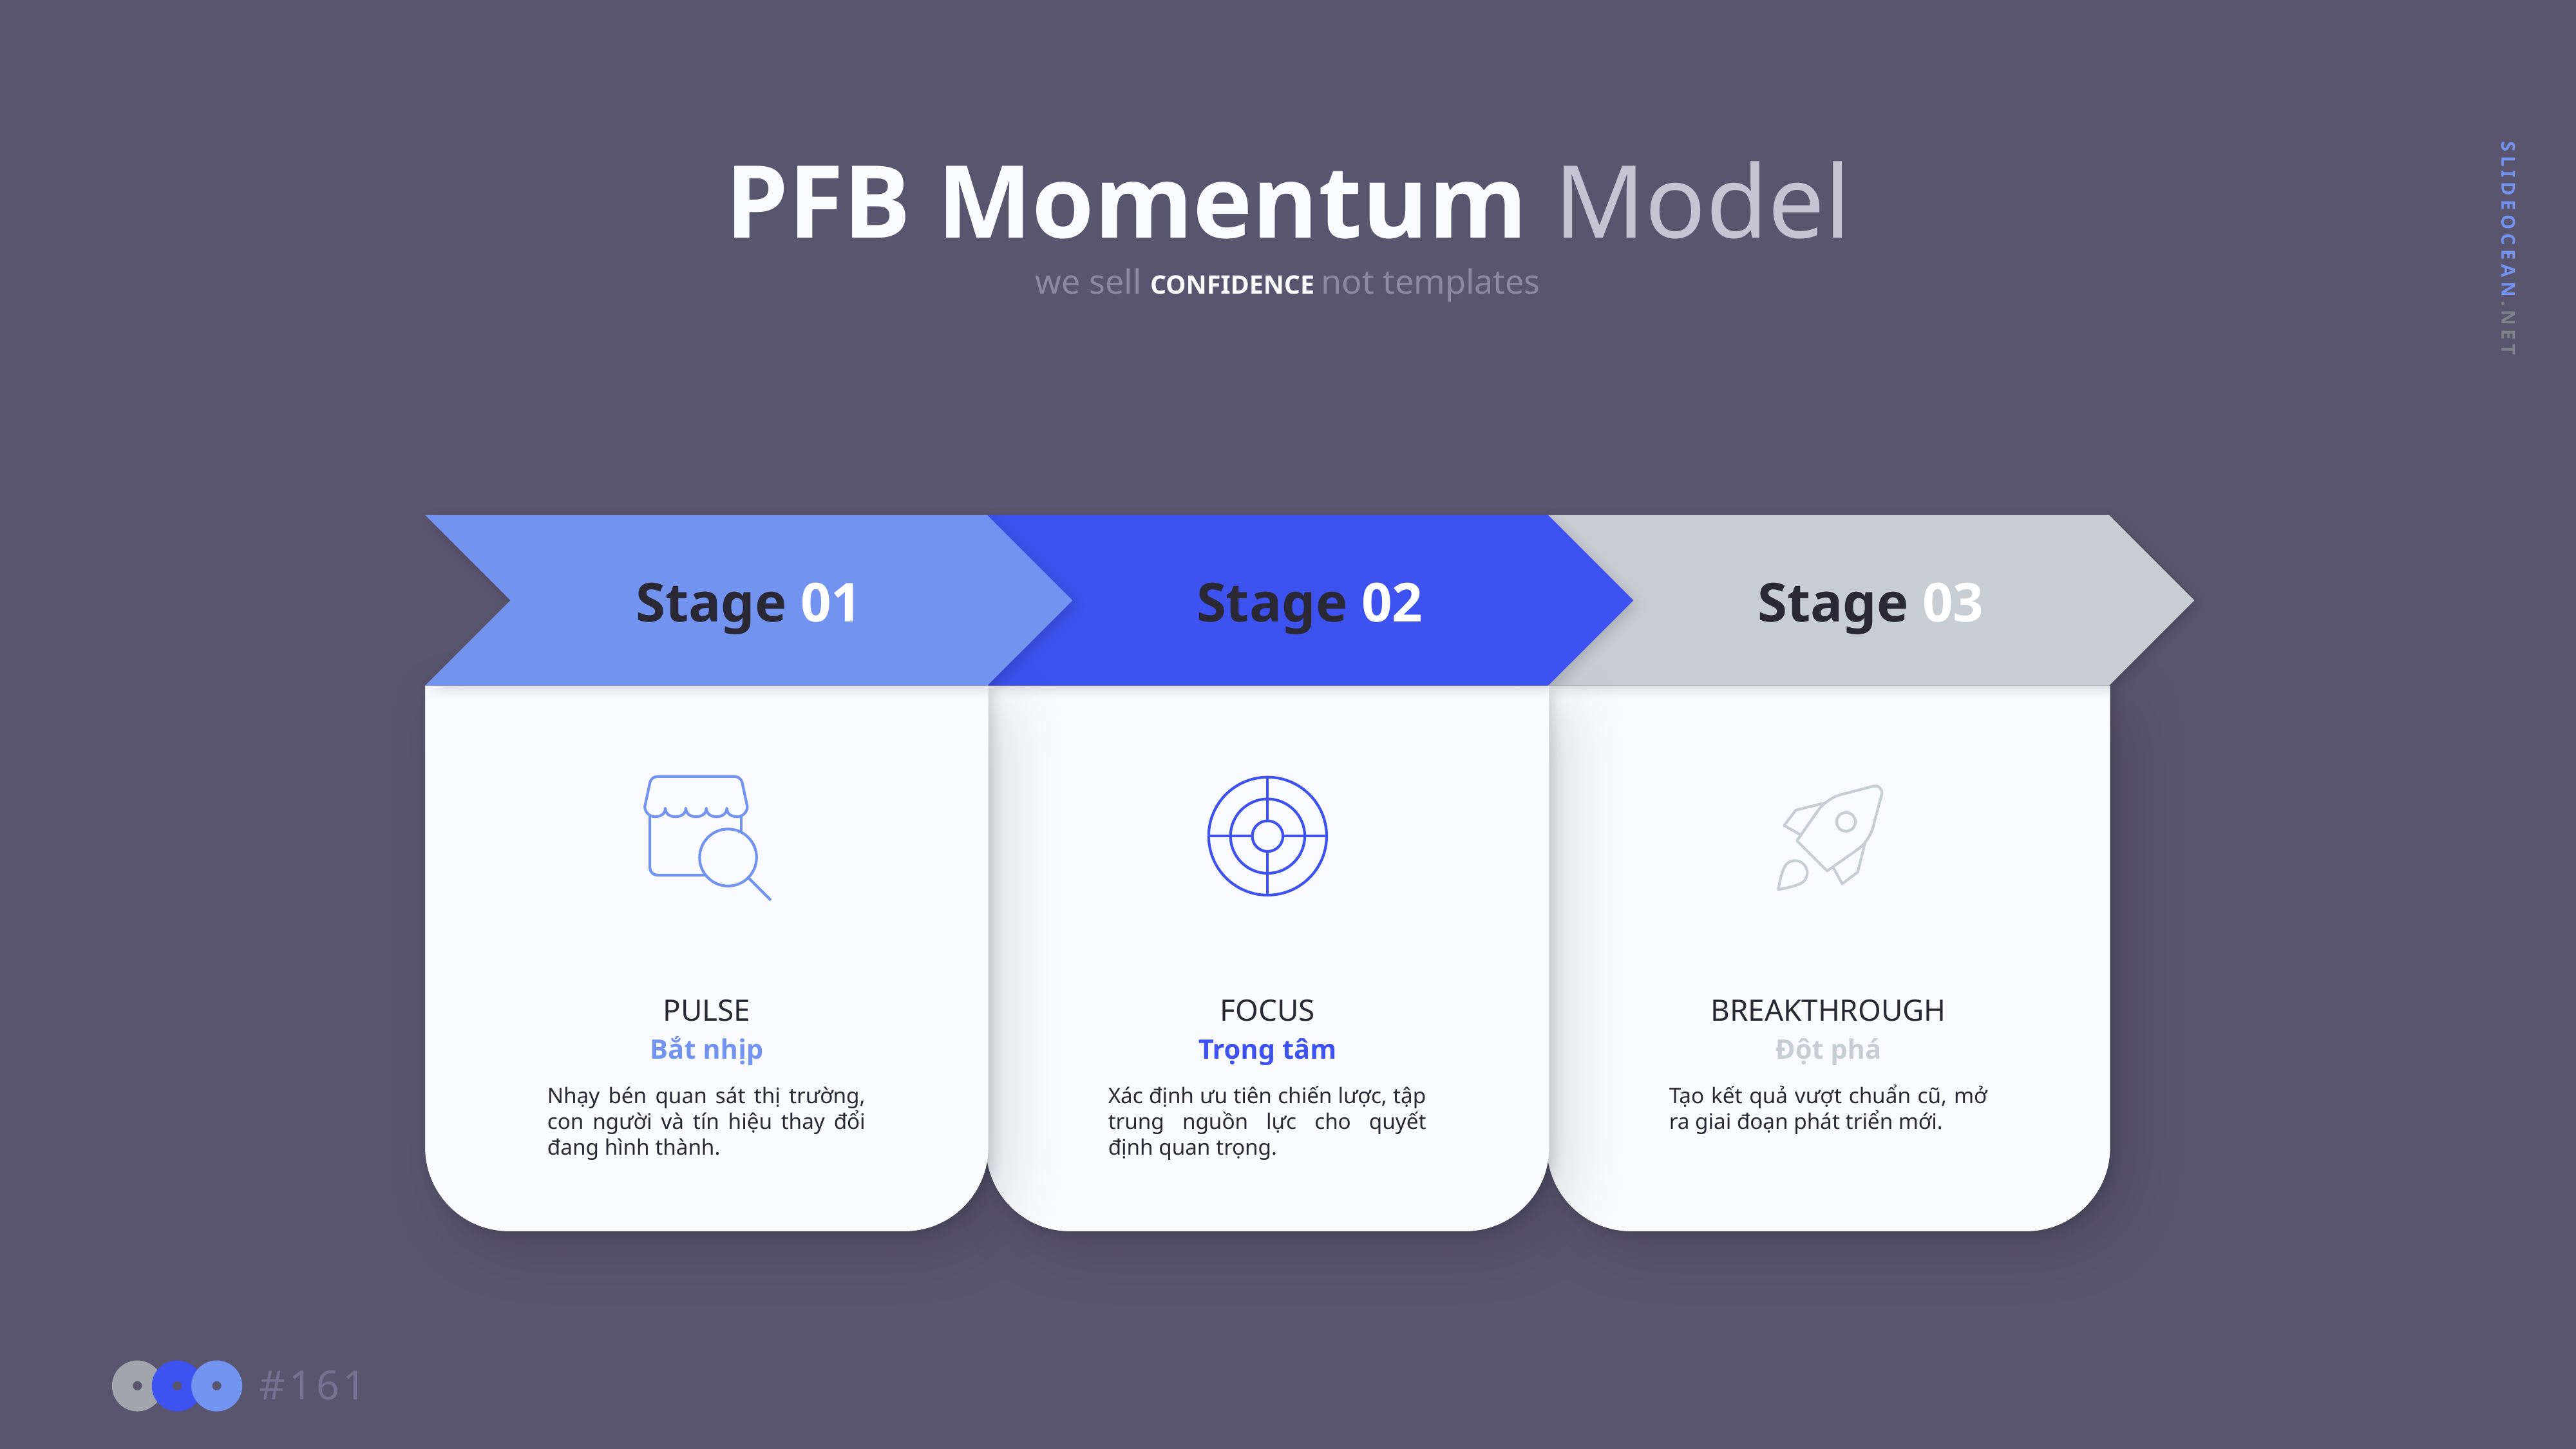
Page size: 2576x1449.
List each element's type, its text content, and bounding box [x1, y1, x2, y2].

text_box PFB Momentum Model [715, 132, 1861, 263]
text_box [1550, 685, 2111, 1232]
text_box Stage 02 [991, 514, 1635, 685]
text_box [1057, 986, 1479, 1166]
text_box Stage 03 [1552, 514, 2196, 685]
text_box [424, 685, 989, 1232]
text_box we sell CONFIDENCE not templates [1026, 255, 1550, 306]
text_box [1618, 986, 2040, 1140]
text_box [496, 986, 918, 1166]
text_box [989, 685, 1550, 1232]
text_box Stage 01 [422, 514, 1074, 687]
text_box #161 [259, 1359, 436, 1408]
